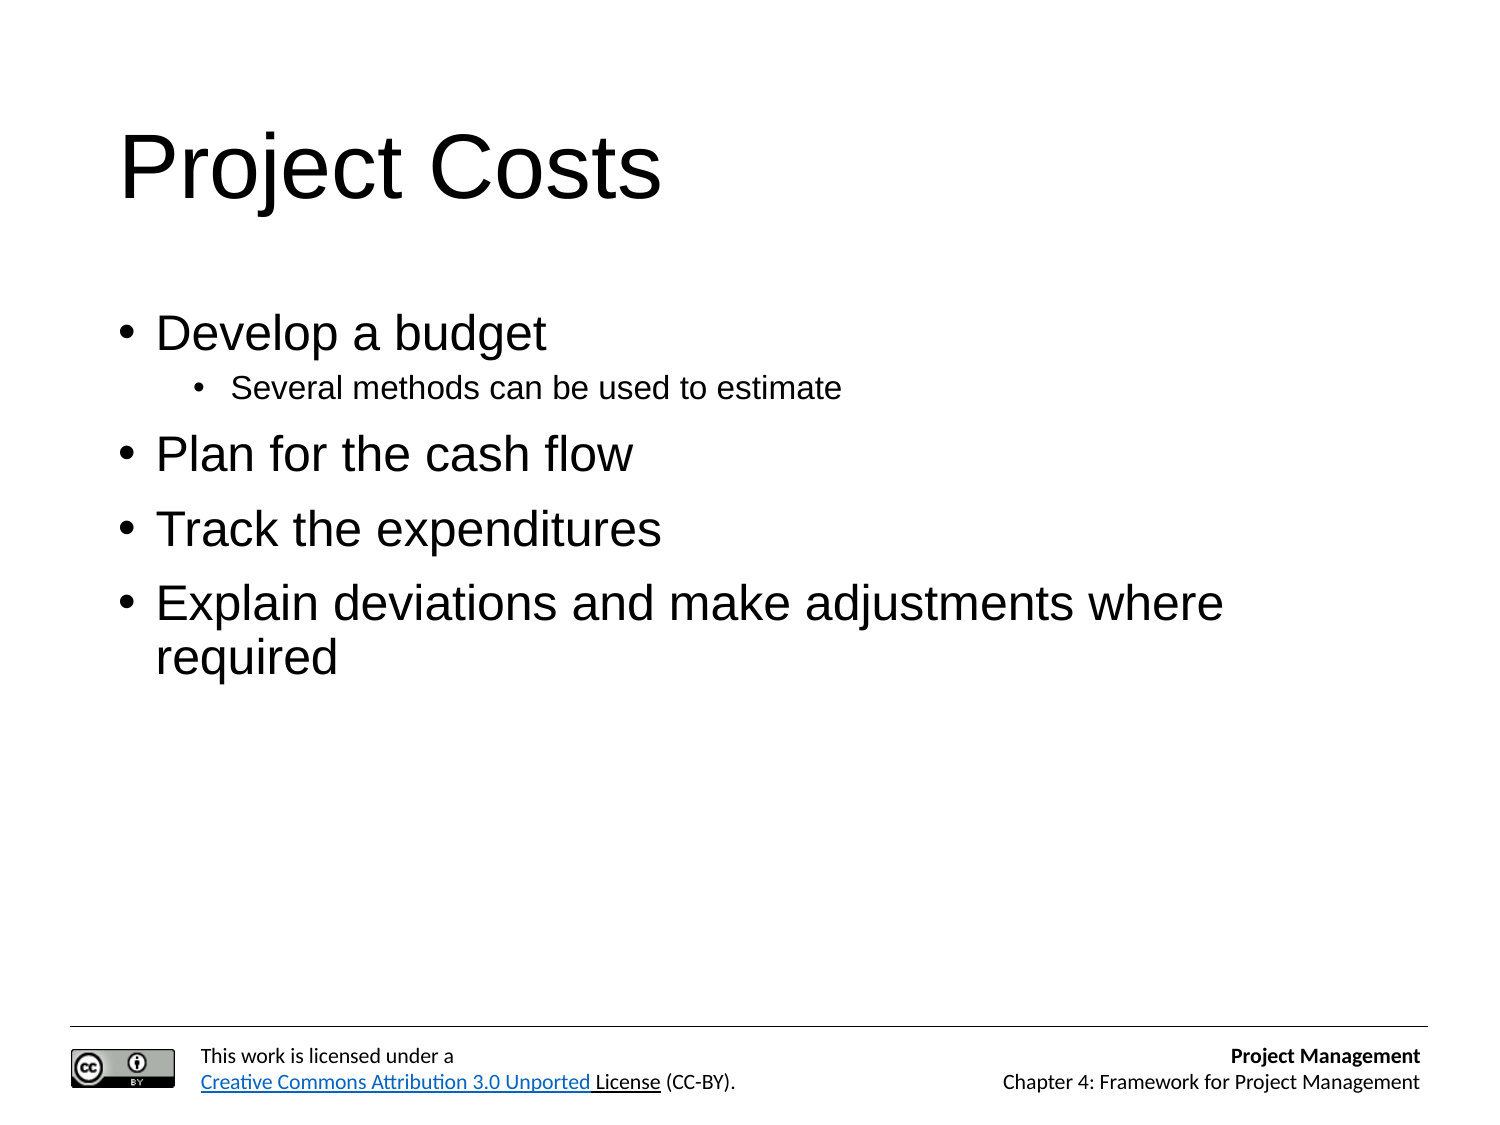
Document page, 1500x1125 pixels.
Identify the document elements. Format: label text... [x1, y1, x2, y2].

title Project Costs [103, 59, 1397, 278]
list Develop a budget Several methods can be used to estimate Plan for the cash flow Track the expenditures Explain deviations and make adjustments where required [103, 299, 1397, 1014]
picture [71, 1049, 175, 1088]
